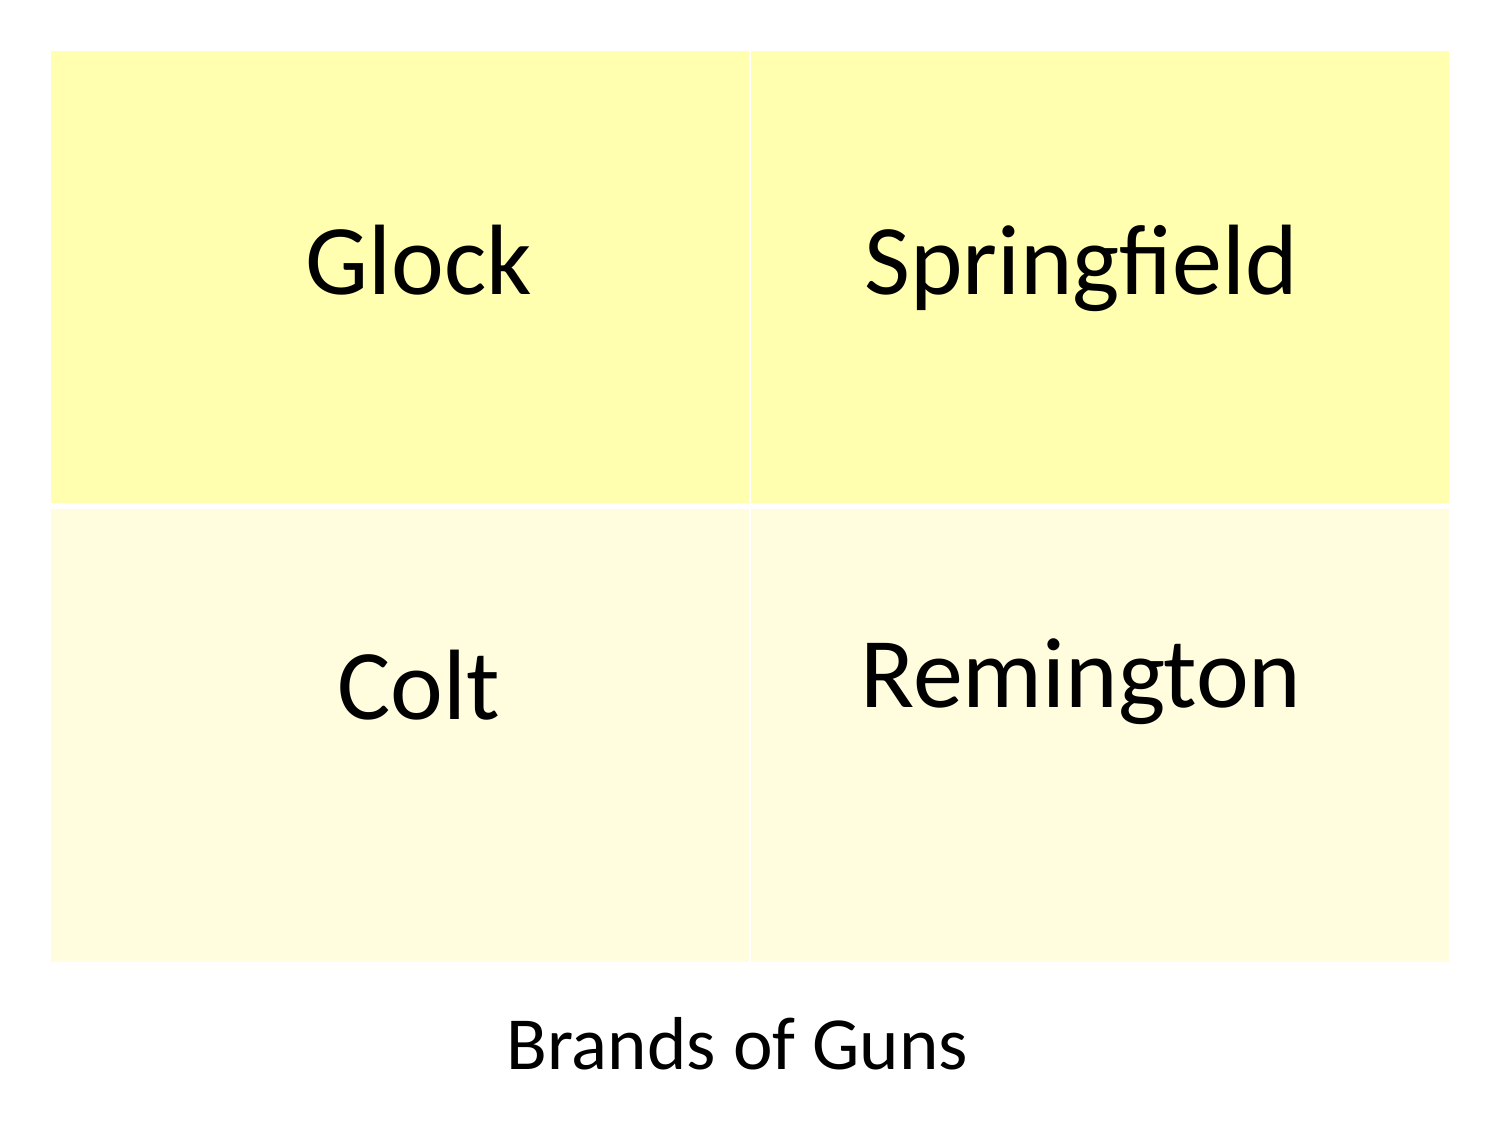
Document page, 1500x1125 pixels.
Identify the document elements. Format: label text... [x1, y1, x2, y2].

text_box Springfield [800, 187, 1363, 323]
table_cell [51, 509, 749, 962]
table_cell [751, 509, 1449, 962]
table_header [751, 51, 1449, 503]
text_box Brands of Guns [137, 987, 1338, 1093]
text_box Colt [137, 612, 700, 748]
text_box Glock [137, 187, 700, 323]
text_box Remington [800, 600, 1363, 735]
table_header [51, 51, 749, 503]
